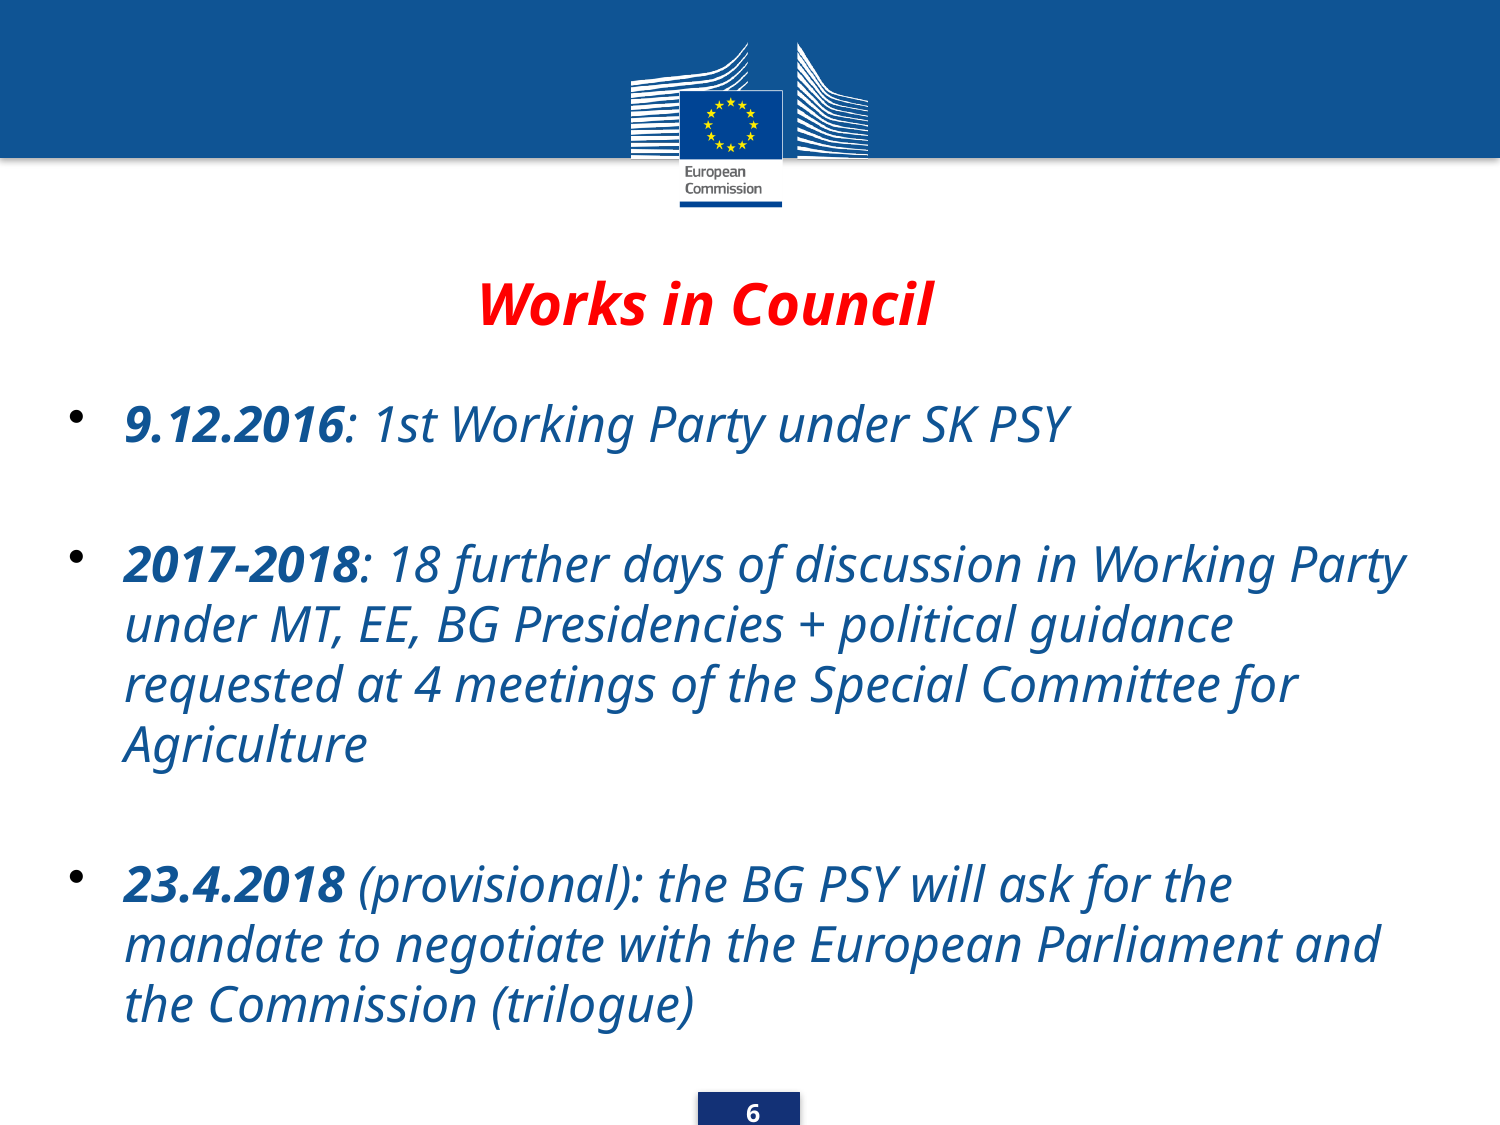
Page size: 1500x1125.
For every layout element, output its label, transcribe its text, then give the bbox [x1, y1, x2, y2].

picture [631, 42, 868, 196]
list 9.12.2016: 1st Working Party under SK PSY 2017-2018: 18 further days of discussion in Working Party under MT, EE, BG Presidencies + political guidance requested at 4 meetings of the Special Committee for Agriculture 23.4.2018 (provisional): the BG PSY will ask for the mandate to negotiate with the European Parliament and the Commission (trilogue) [53, 385, 1447, 1047]
title Works in Council [1, 196, 1352, 409]
